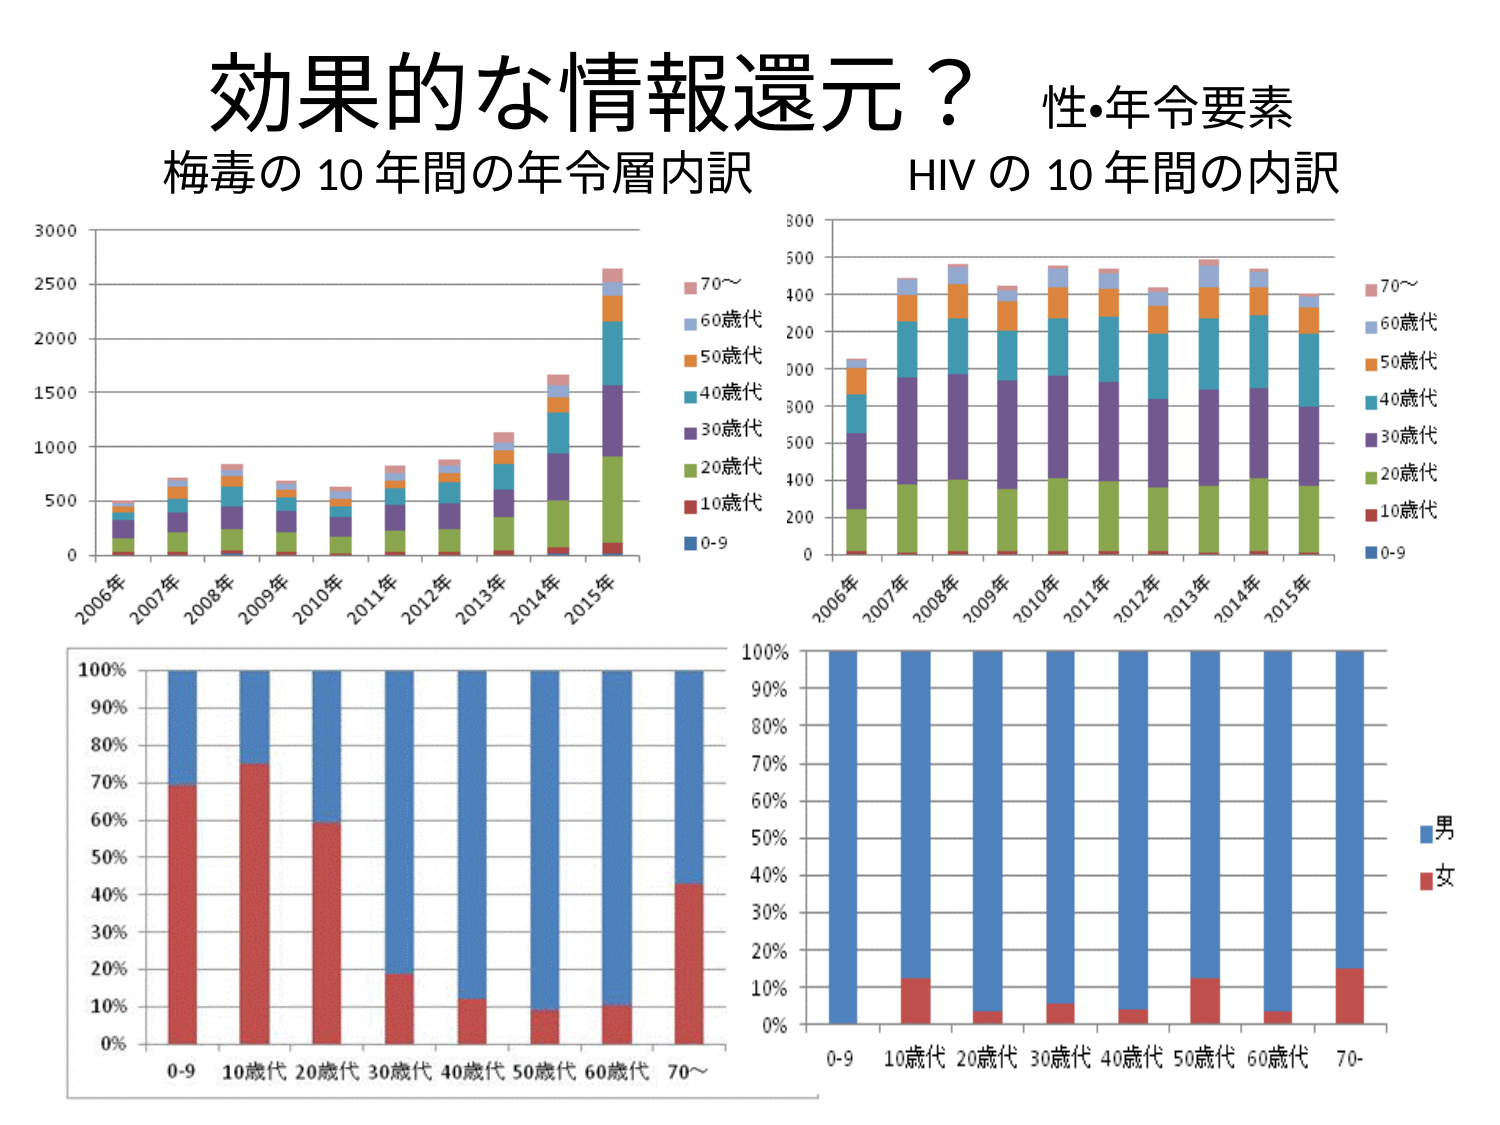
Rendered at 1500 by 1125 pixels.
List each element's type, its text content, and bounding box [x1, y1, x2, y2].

title 効果的な情報還元？ 性・年令要素 梅毒の10年間の年令層内訳 HIVの10年間の内訳 [76, 30, 1427, 194]
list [788, 196, 1460, 619]
picture [64, 621, 1480, 1102]
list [29, 196, 787, 634]
